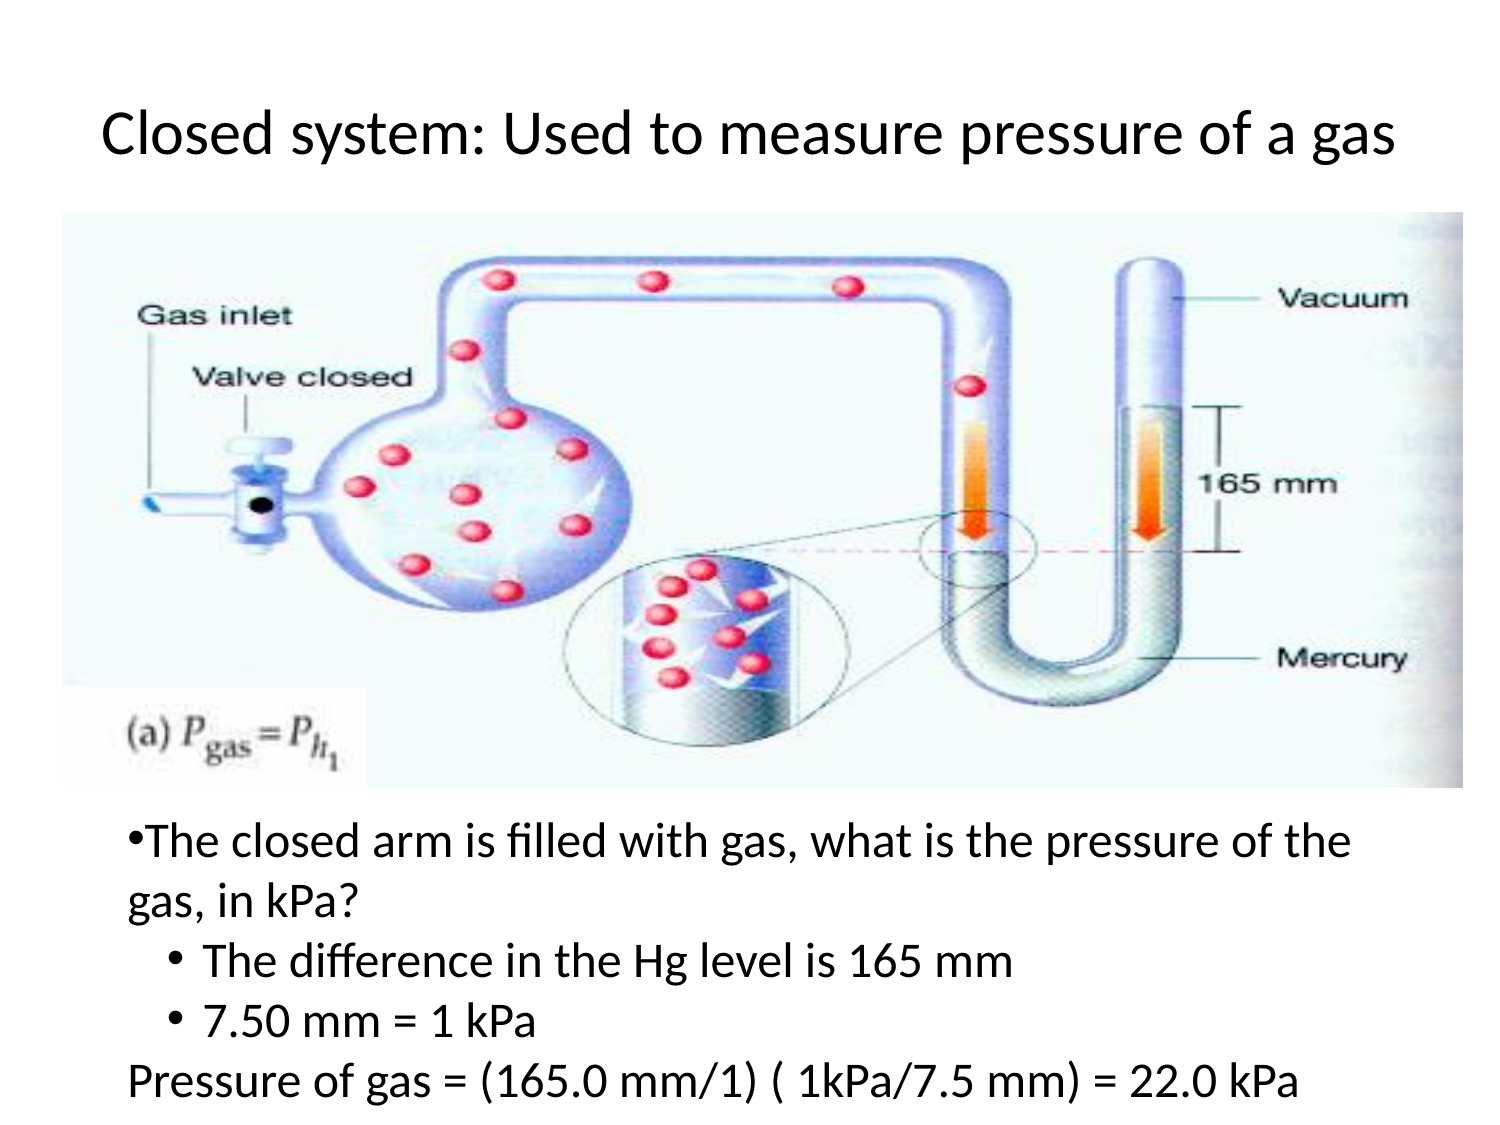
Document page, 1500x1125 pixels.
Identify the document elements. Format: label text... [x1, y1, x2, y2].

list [62, 212, 1463, 788]
title Closed system: Used to measure pressure of a gas [75, 45, 1425, 210]
text_box The closed arm is filled with gas, what is the pressure of the gas, in kPa? The difference in the Hg level is 165 mm 7.50 mm = 1 kPa Pressure of gas = (165.0 mm/1) ( 1kPa/7.5 mm) = 22.0 kPa [112, 799, 1375, 1115]
picture [62, 687, 368, 792]
